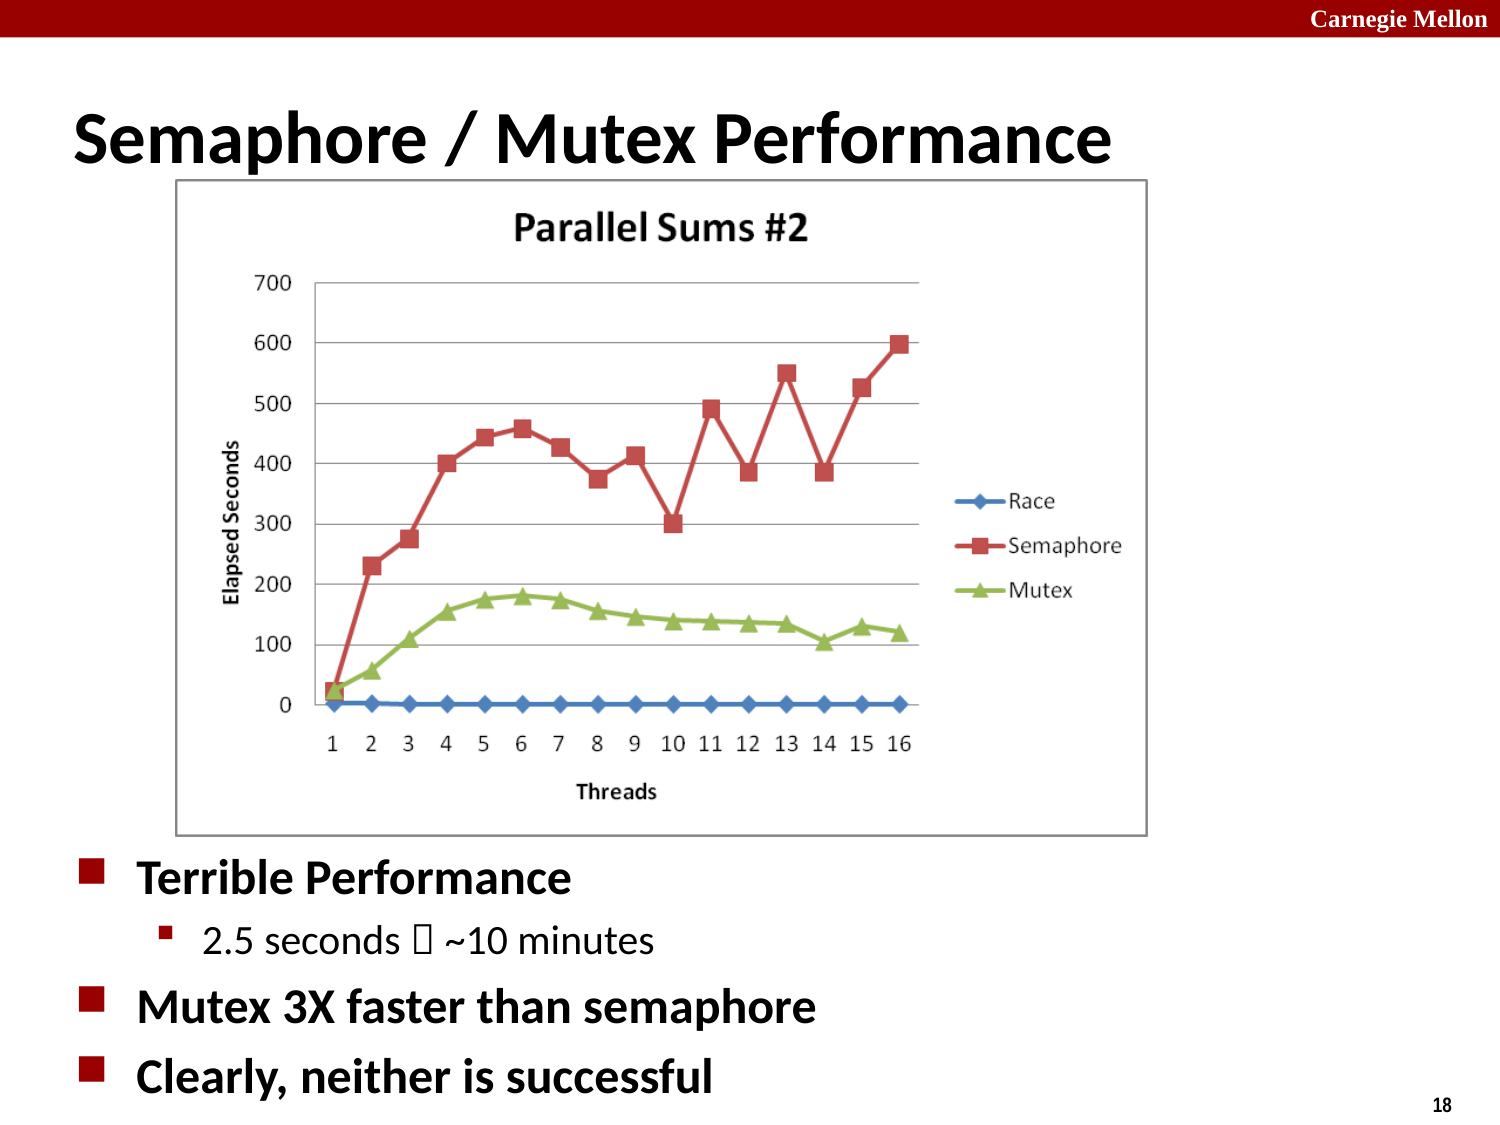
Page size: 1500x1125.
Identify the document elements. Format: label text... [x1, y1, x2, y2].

list Terrible Performance 2.5 seconds  ~10 minutes Mutex 3X faster than semaphore Clearly, neither is successful [64, 837, 1361, 1002]
title Semaphore / Mutex Performance [58, 71, 1305, 197]
picture [174, 178, 1149, 838]
